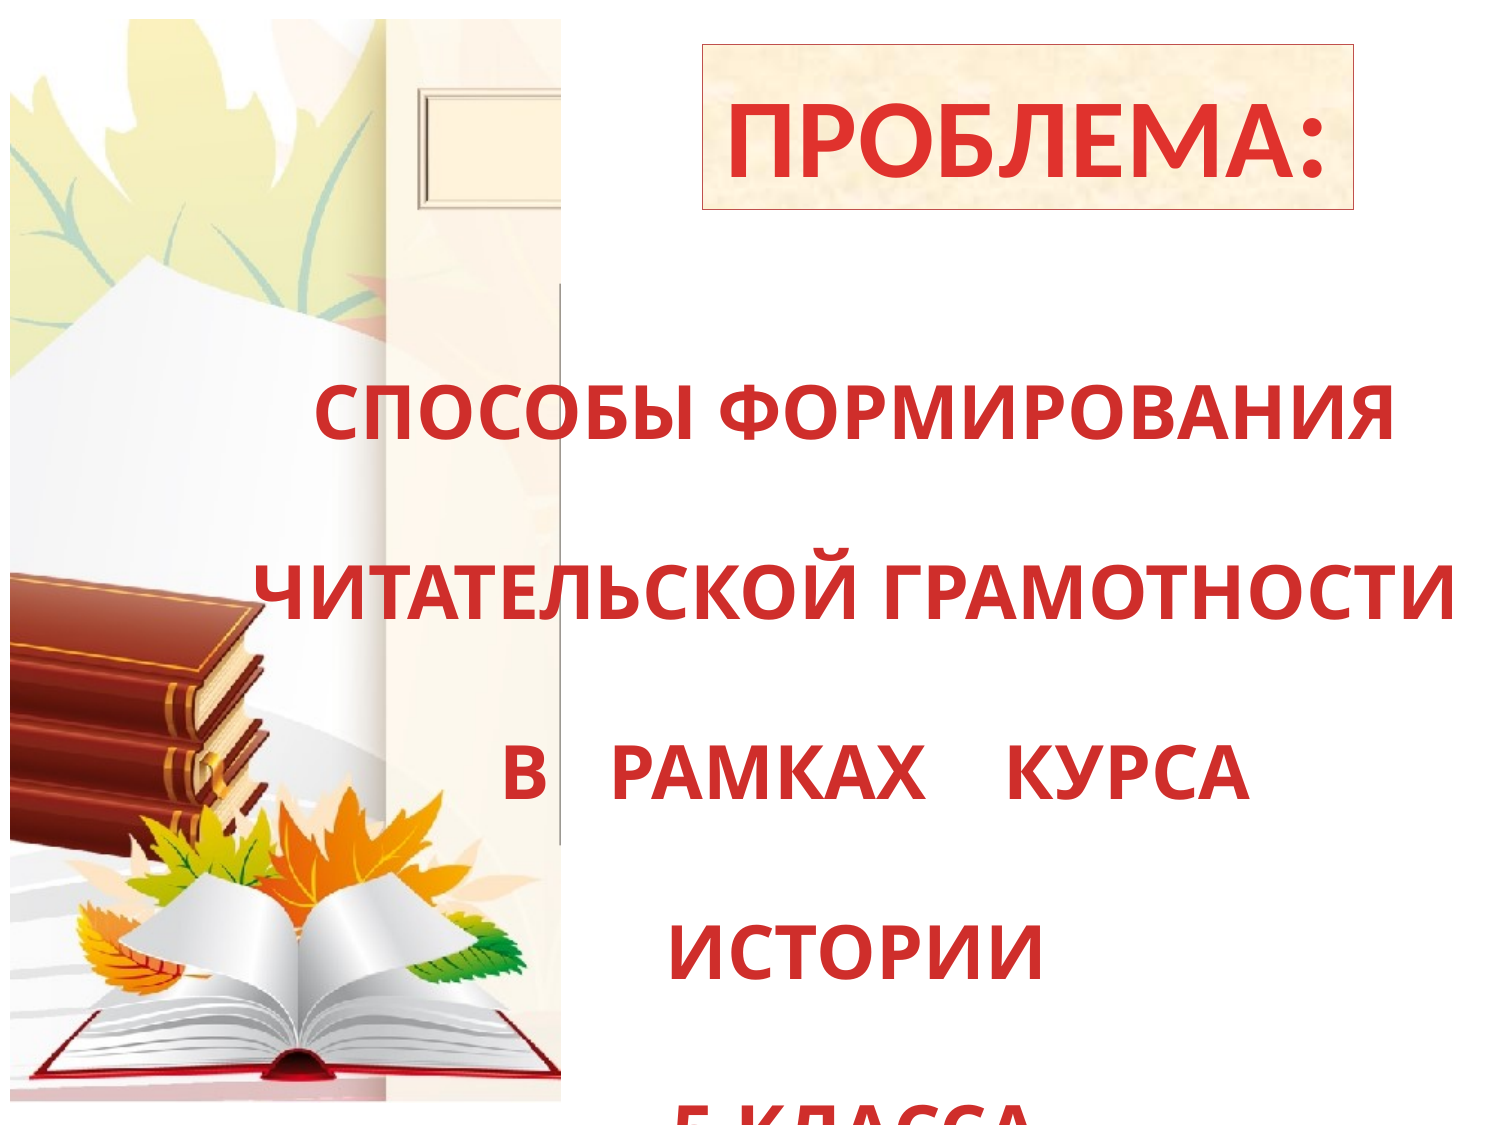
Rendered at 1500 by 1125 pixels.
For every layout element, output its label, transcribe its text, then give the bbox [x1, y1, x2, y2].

text_box ПРОБЛЕМА: [702, 44, 1354, 210]
text_box СПОСОБЫ ФОРМИРОВАНИЯ ЧИТАТЕЛЬСКОЙ ГРАМОТНОСТИ В РАМКАХ КУРСА ИСТОРИИ 5 КЛАССА [230, 267, 1483, 1125]
picture [10, 18, 562, 1103]
